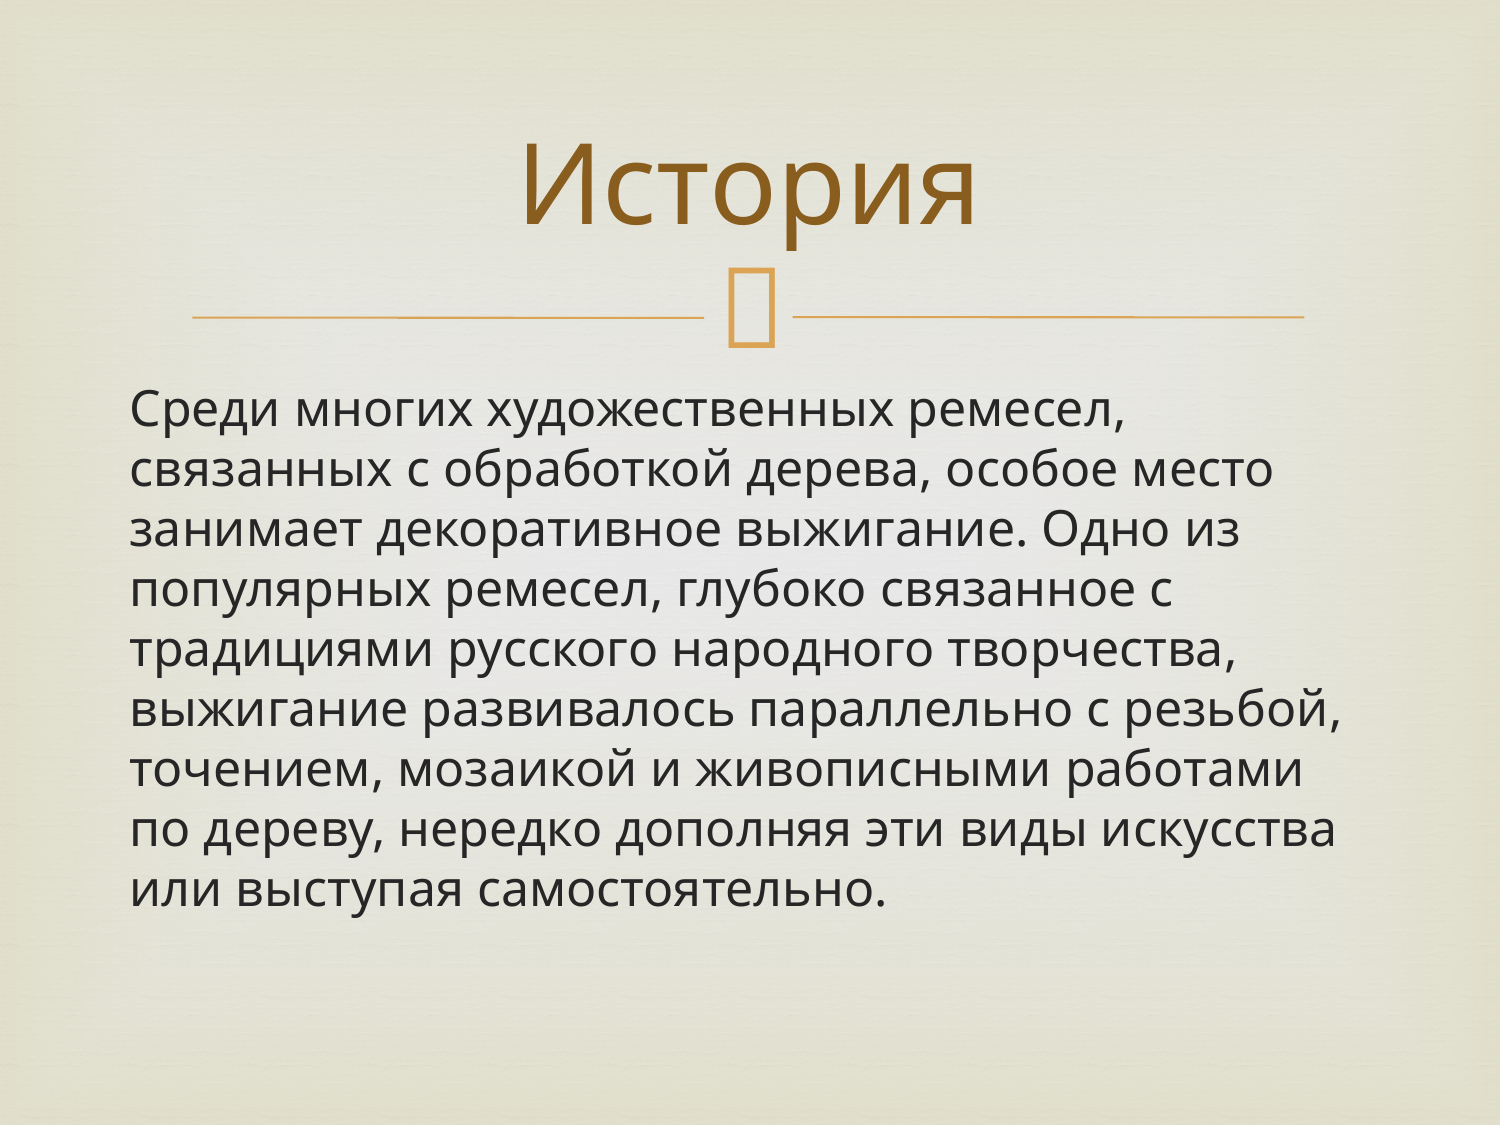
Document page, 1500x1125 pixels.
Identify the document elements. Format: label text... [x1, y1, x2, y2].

title История [112, 93, 1386, 267]
list Среди многих художественных ремесел, связанных с обработкой дерева, особое место занимает декоративное выжигание. Одно из популярных ремесел, глубоко связанное с традициями русского народного творчества, выжигание развивалось параллельно с резьбой, точением, мозаикой и живописными работами по дереву, нередко дополняя эти виды искусства или выступая самостоятельно. [114, 368, 1386, 1005]
